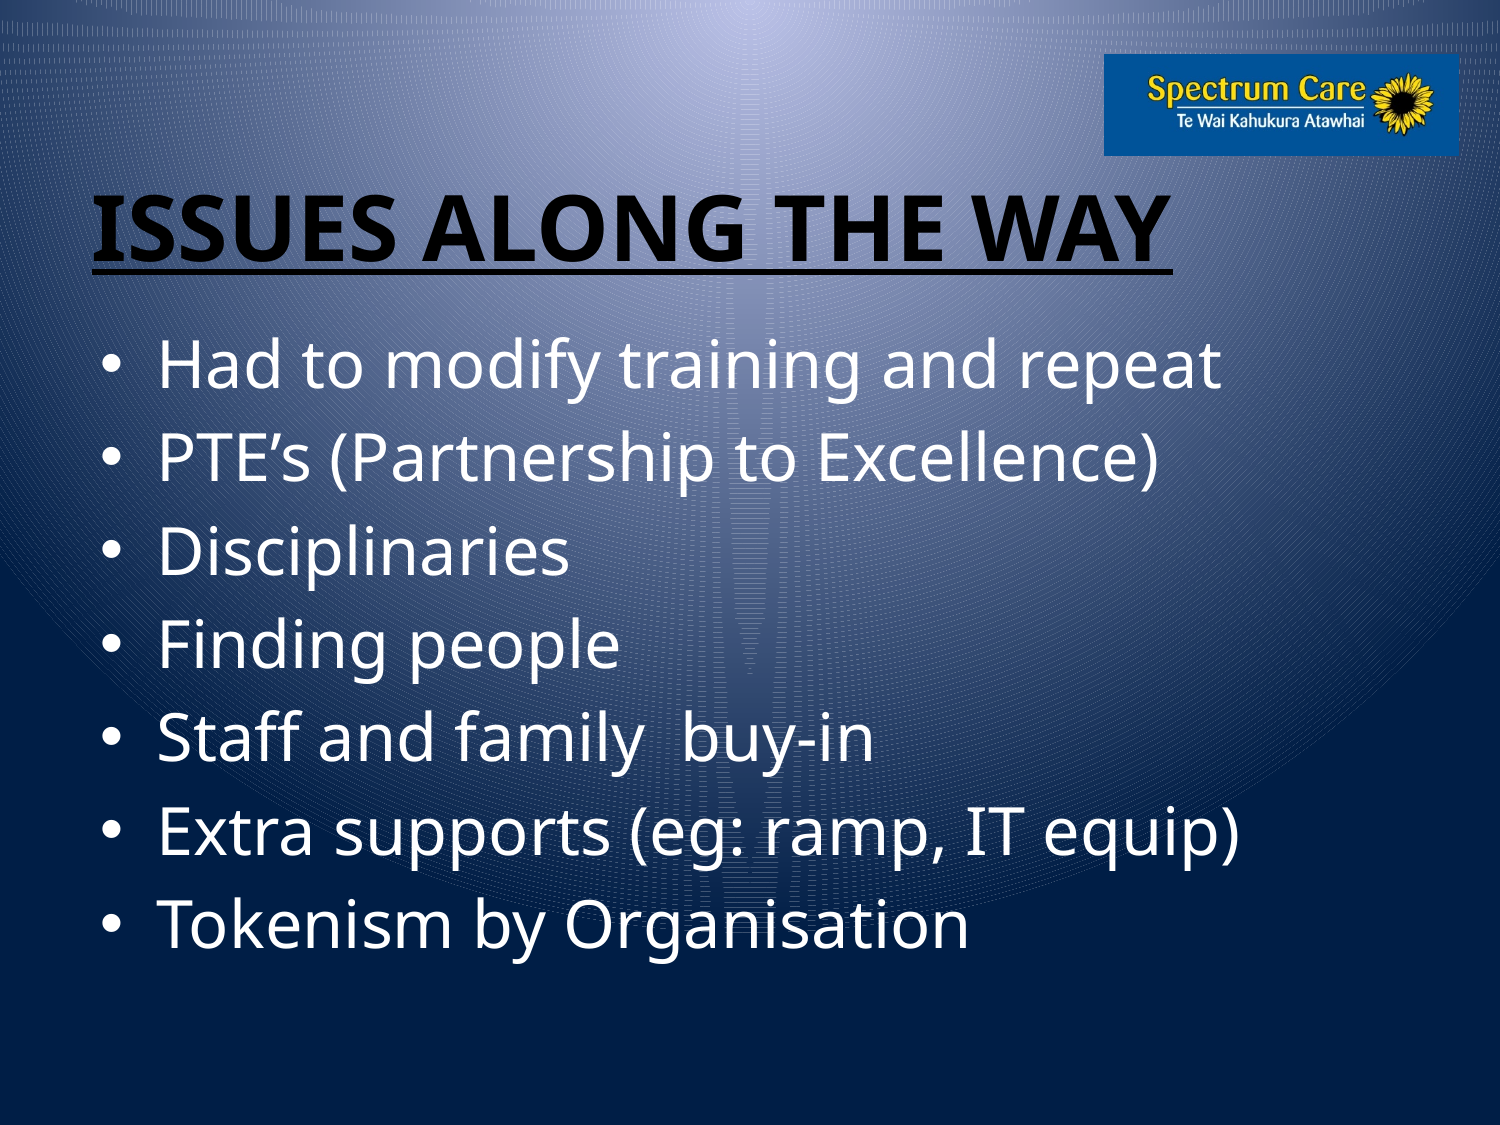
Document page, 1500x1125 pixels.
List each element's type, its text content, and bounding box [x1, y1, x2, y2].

title ISSUES ALONG THE WAY [76, 131, 1319, 319]
picture [1104, 54, 1459, 156]
list Had to modify training and repeat PTE’s (Partnership to Excellence) Disciplinaries Finding people Staff and family buy-in Extra supports (eg: ramp, IT equip) Tokenism by Organisation [85, 314, 1436, 1057]
